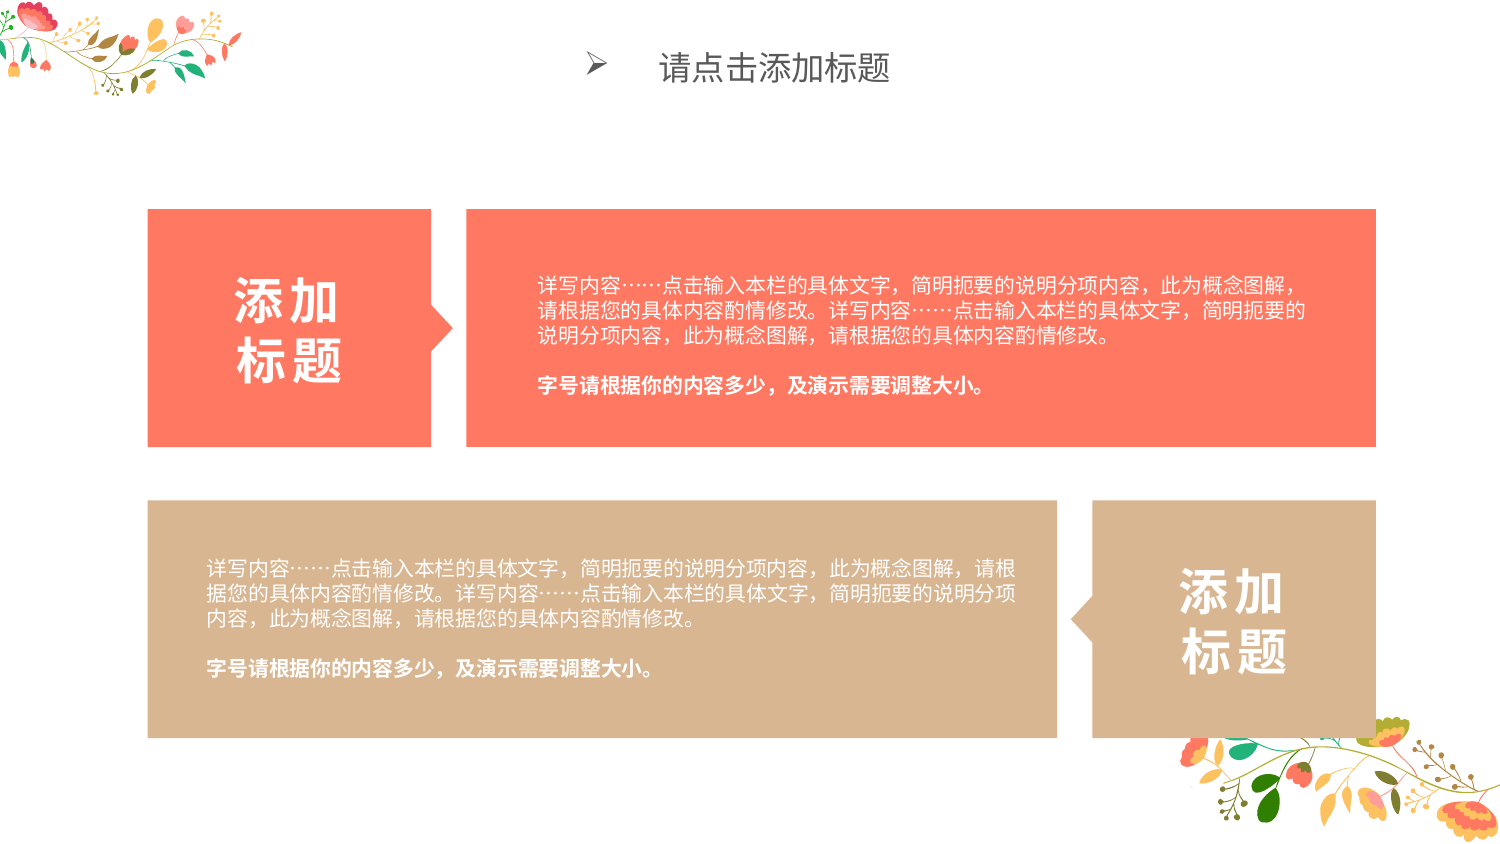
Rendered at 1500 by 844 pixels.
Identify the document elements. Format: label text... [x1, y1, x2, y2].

text_box 详写内容……点击输入本栏的具体文字，简明扼要的说明分项内容，此为概念图解，请根据您的具体内容酌情修改。详写内容……点击输入本栏的具体文字，简明扼要的说明分项内容，此为概念图解，请根据您的具体内容酌情修改。 字号请根据你的内容多少，及演示需要调整大小。 [537, 272, 1318, 398]
text_box [146, 499, 1058, 739]
text_box [1069, 499, 1378, 740]
text_box 添加标题 [217, 269, 362, 390]
text_box [146, 208, 455, 449]
text_box [465, 208, 1377, 448]
text_box 添加标题 [1162, 560, 1307, 681]
text_box 详写内容……点击输入本栏的具体文字，简明扼要的说明分项内容，此为概念图解，请根据您的具体内容酌情修改。详写内容……点击输入本栏的具体文字，简明扼要的说明分项内容，此为概念图解，请根据您的具体内容酌情修改。 字号请根据你的内容多少，及演示需要调整大小。 [206, 556, 1022, 682]
text_box 请点击添加标题 [568, 40, 907, 95]
